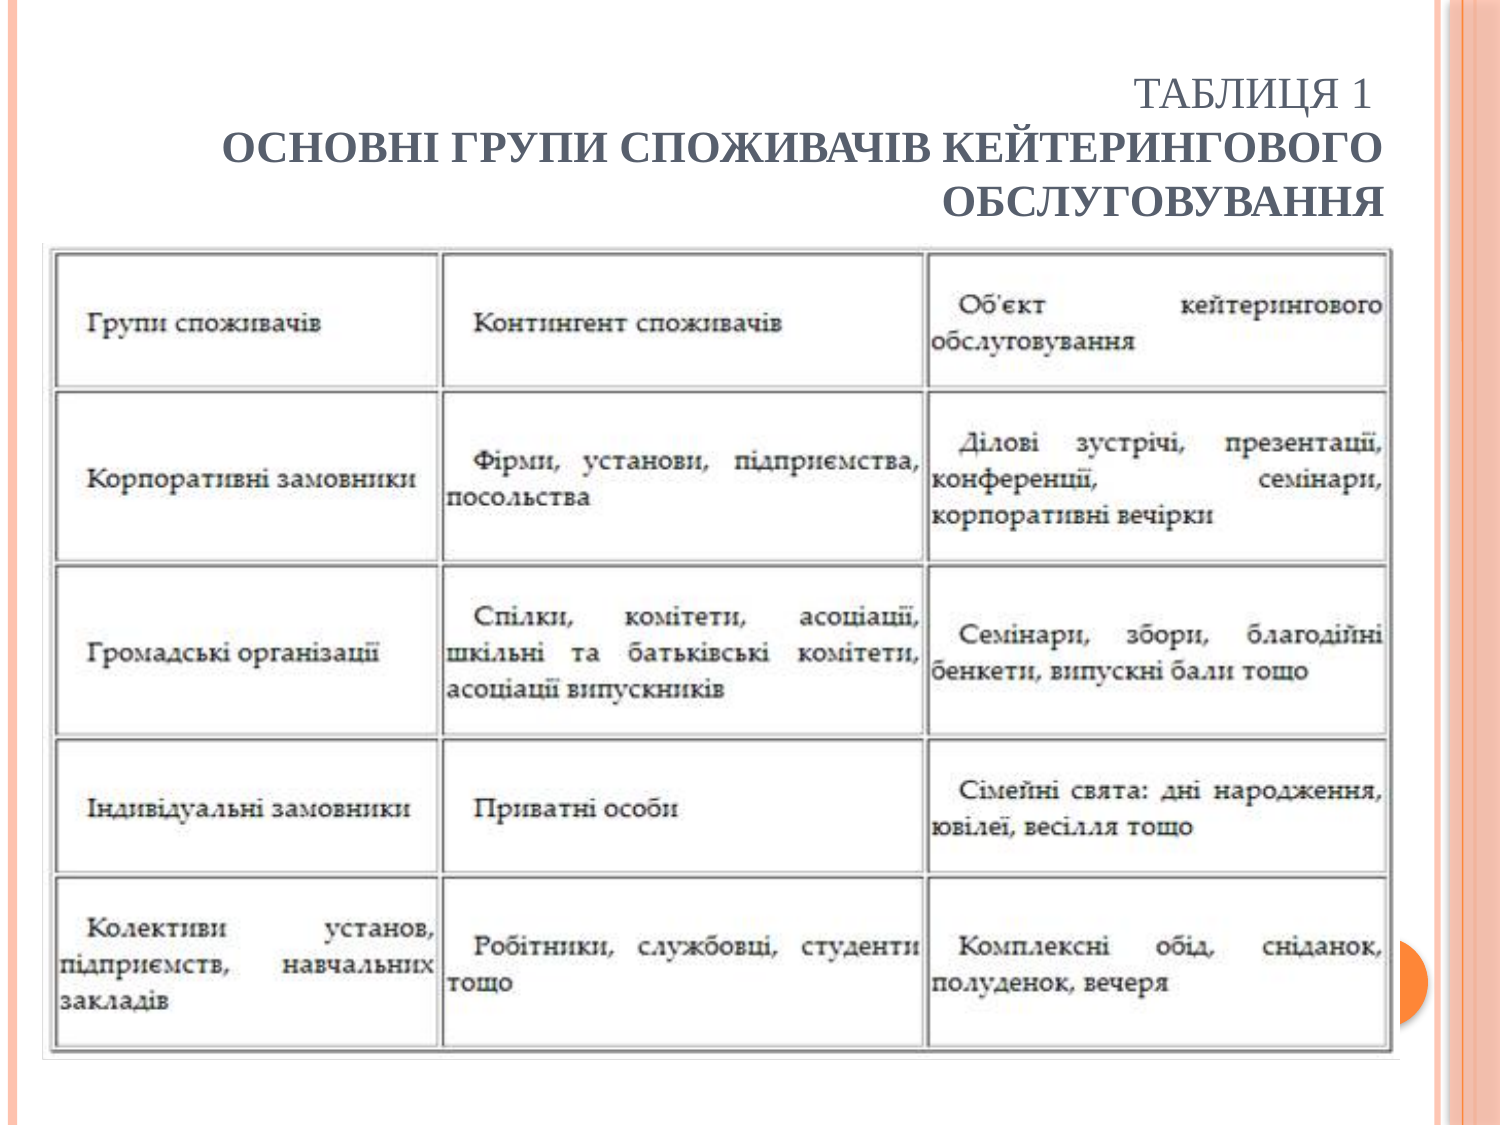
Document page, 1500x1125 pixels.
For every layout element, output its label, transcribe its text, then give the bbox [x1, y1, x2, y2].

picture [40, 243, 1401, 1063]
title Таблиця 1 Основні групи споживачів кейтерингового обслуговування [75, 0, 1400, 233]
